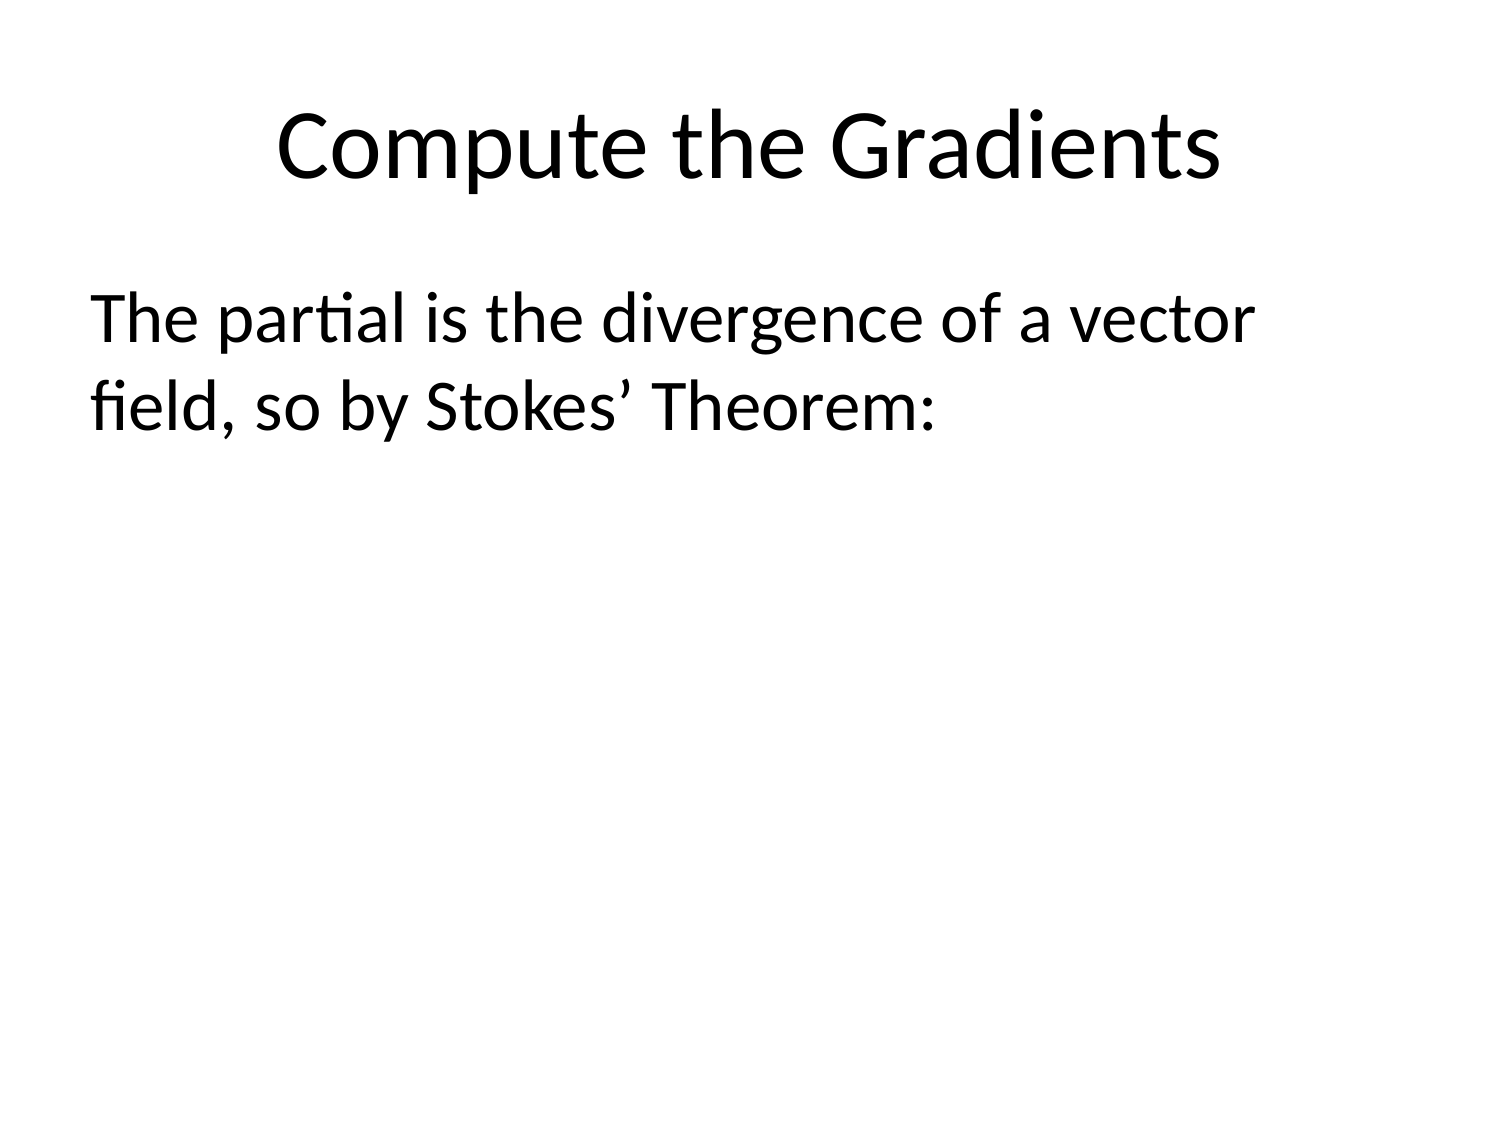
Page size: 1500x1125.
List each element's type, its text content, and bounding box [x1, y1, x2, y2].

title Compute the Gradients [75, 45, 1425, 233]
